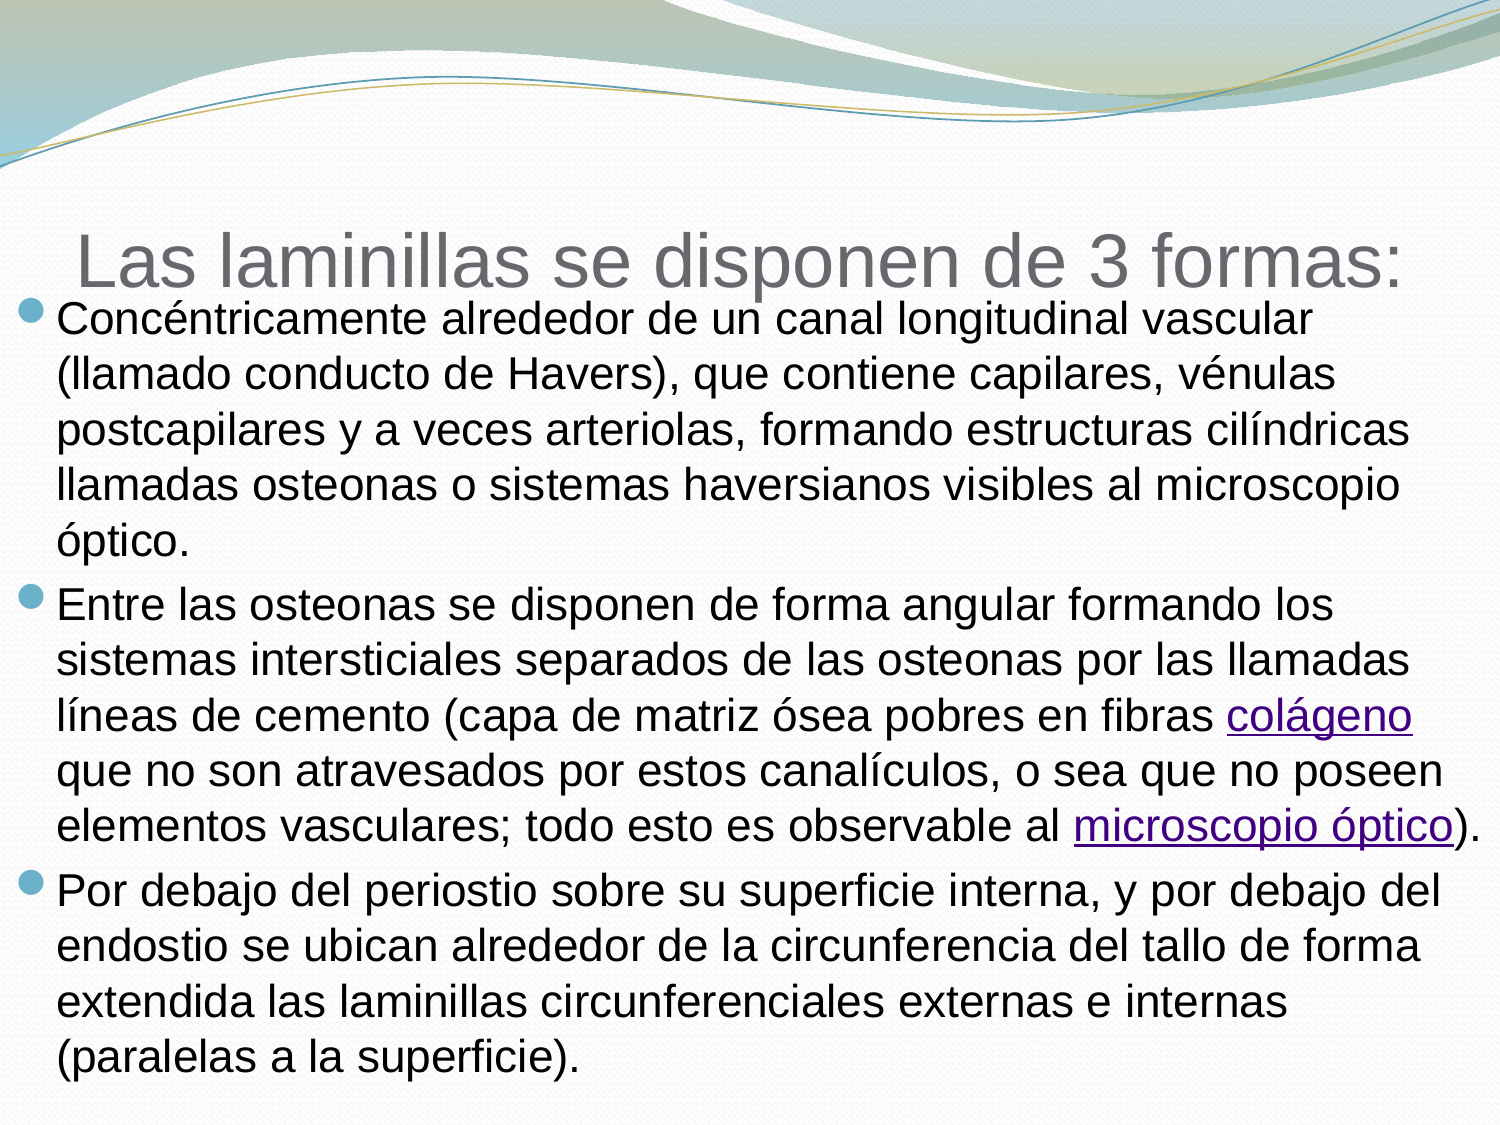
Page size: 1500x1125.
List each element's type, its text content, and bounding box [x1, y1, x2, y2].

list Concéntricamente alrededor de un canal longitudinal vascular (llamado conducto de Havers), que contiene capilares, vénulas postcapilares y a veces arteriolas, formando estructuras cilíndricas llamadas osteonas o sistemas haversianos visibles al microscopio óptico. Entre las osteonas se disponen de forma angular formando los sistemas intersticiales separados de las osteonas por las llamadas líneas de cemento (capa de matriz ósea pobres en fibras colágeno que no son atravesados por estos canalículos, o sea que no poseen elementos vasculares; todo esto es observable al microscopio óptico). Por debajo del periostio sobre su superficie interna, y por debajo del endostio se ubican alrededor de la circunferencia del tallo de forma extendida las laminillas circunferenciales externas e internas (paralelas a la superficie). [0, 281, 1500, 1125]
title Las laminillas se disponen de 3 formas: [75, 115, 1425, 281]
